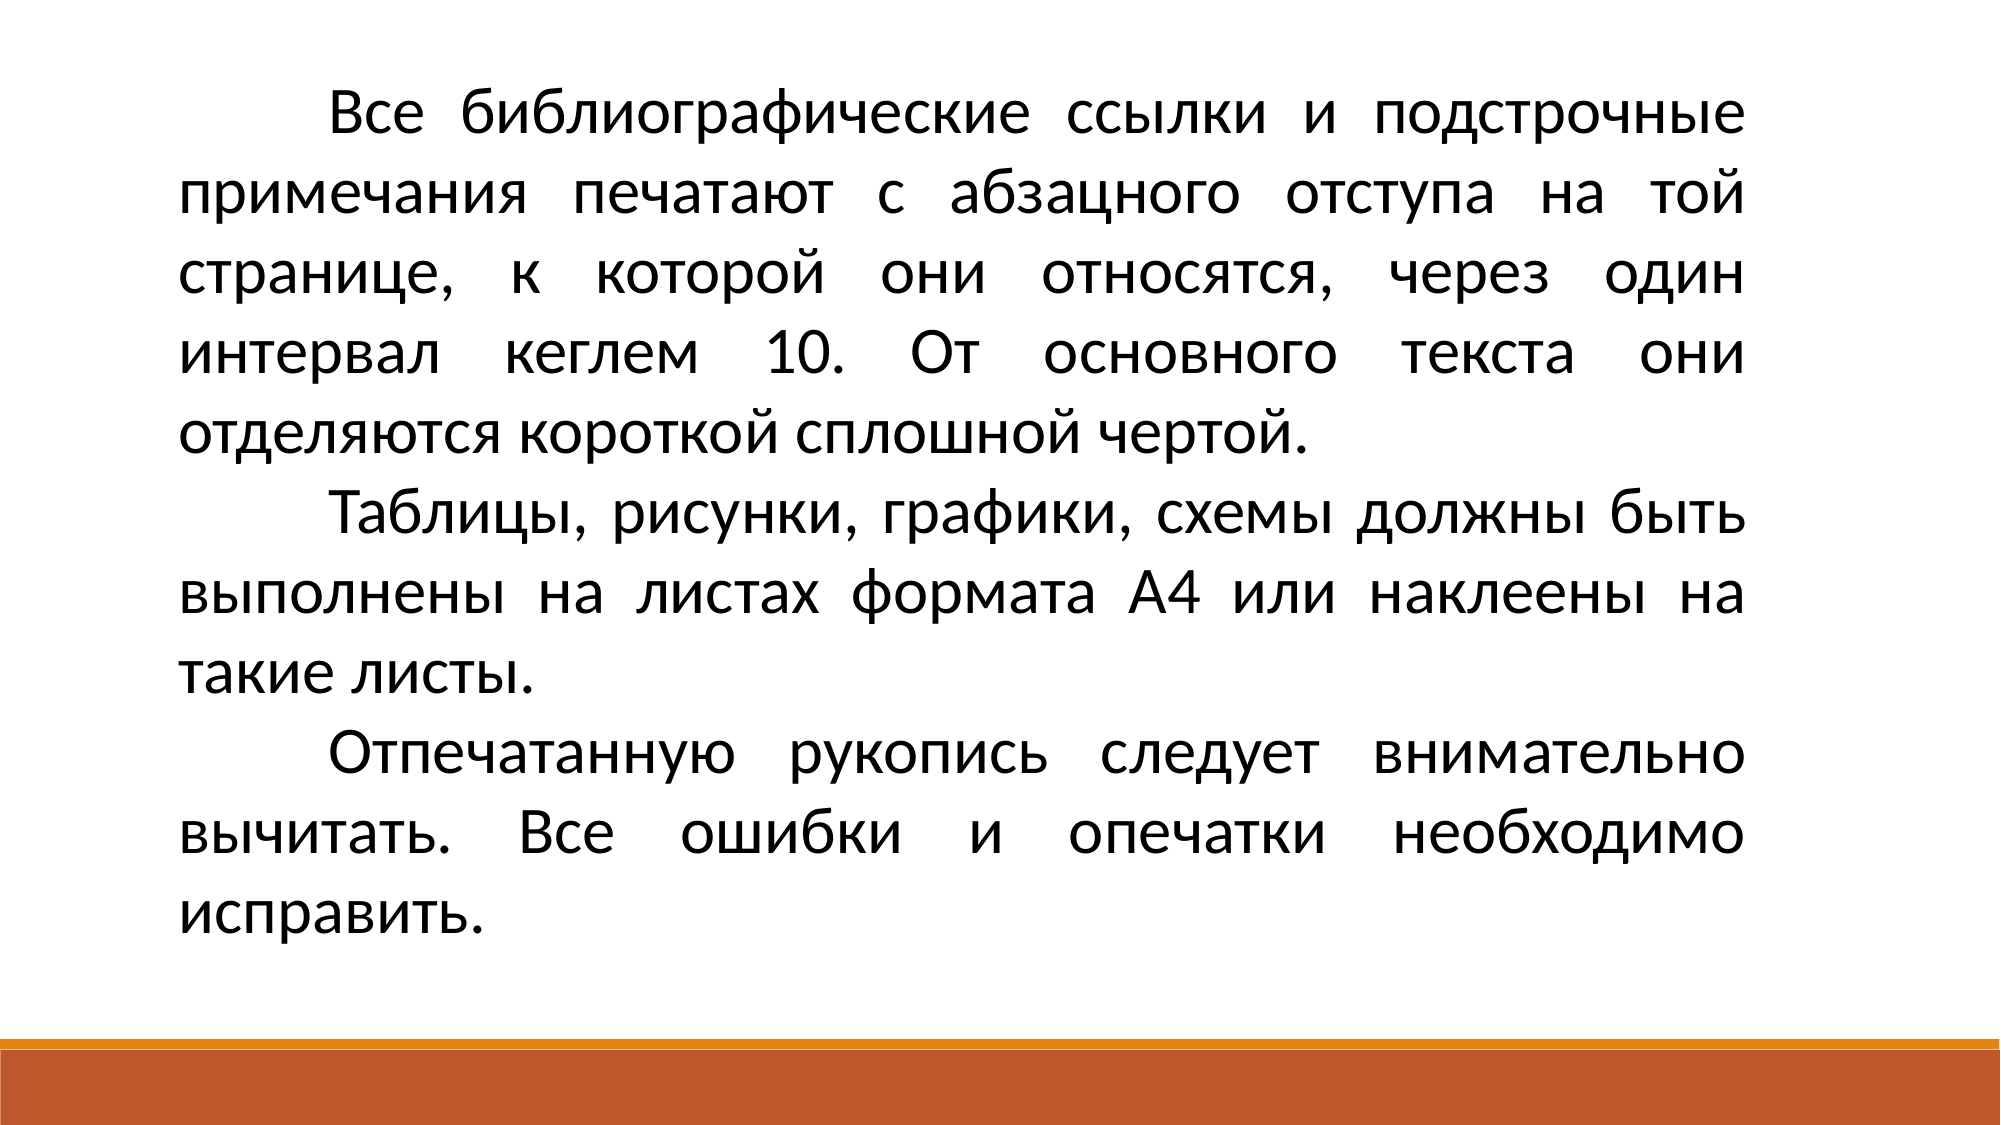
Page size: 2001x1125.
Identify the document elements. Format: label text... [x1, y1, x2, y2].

text_box Все библиографические ссылки и подстрочные примечания печатают с абзацного отступа на той странице, к которой они относятся, через один интервал кеглем 10. От основного текста они отделяются короткой сплошной чертой. Таблицы, рисунки, графики, схемы должны быть выполнены на листах формата А4 или наклеены на такие листы. Отпечатанную рукопись следует внимательно вычитать. Все ошибки и опечатки необходимо исправить. [163, 59, 1762, 954]
